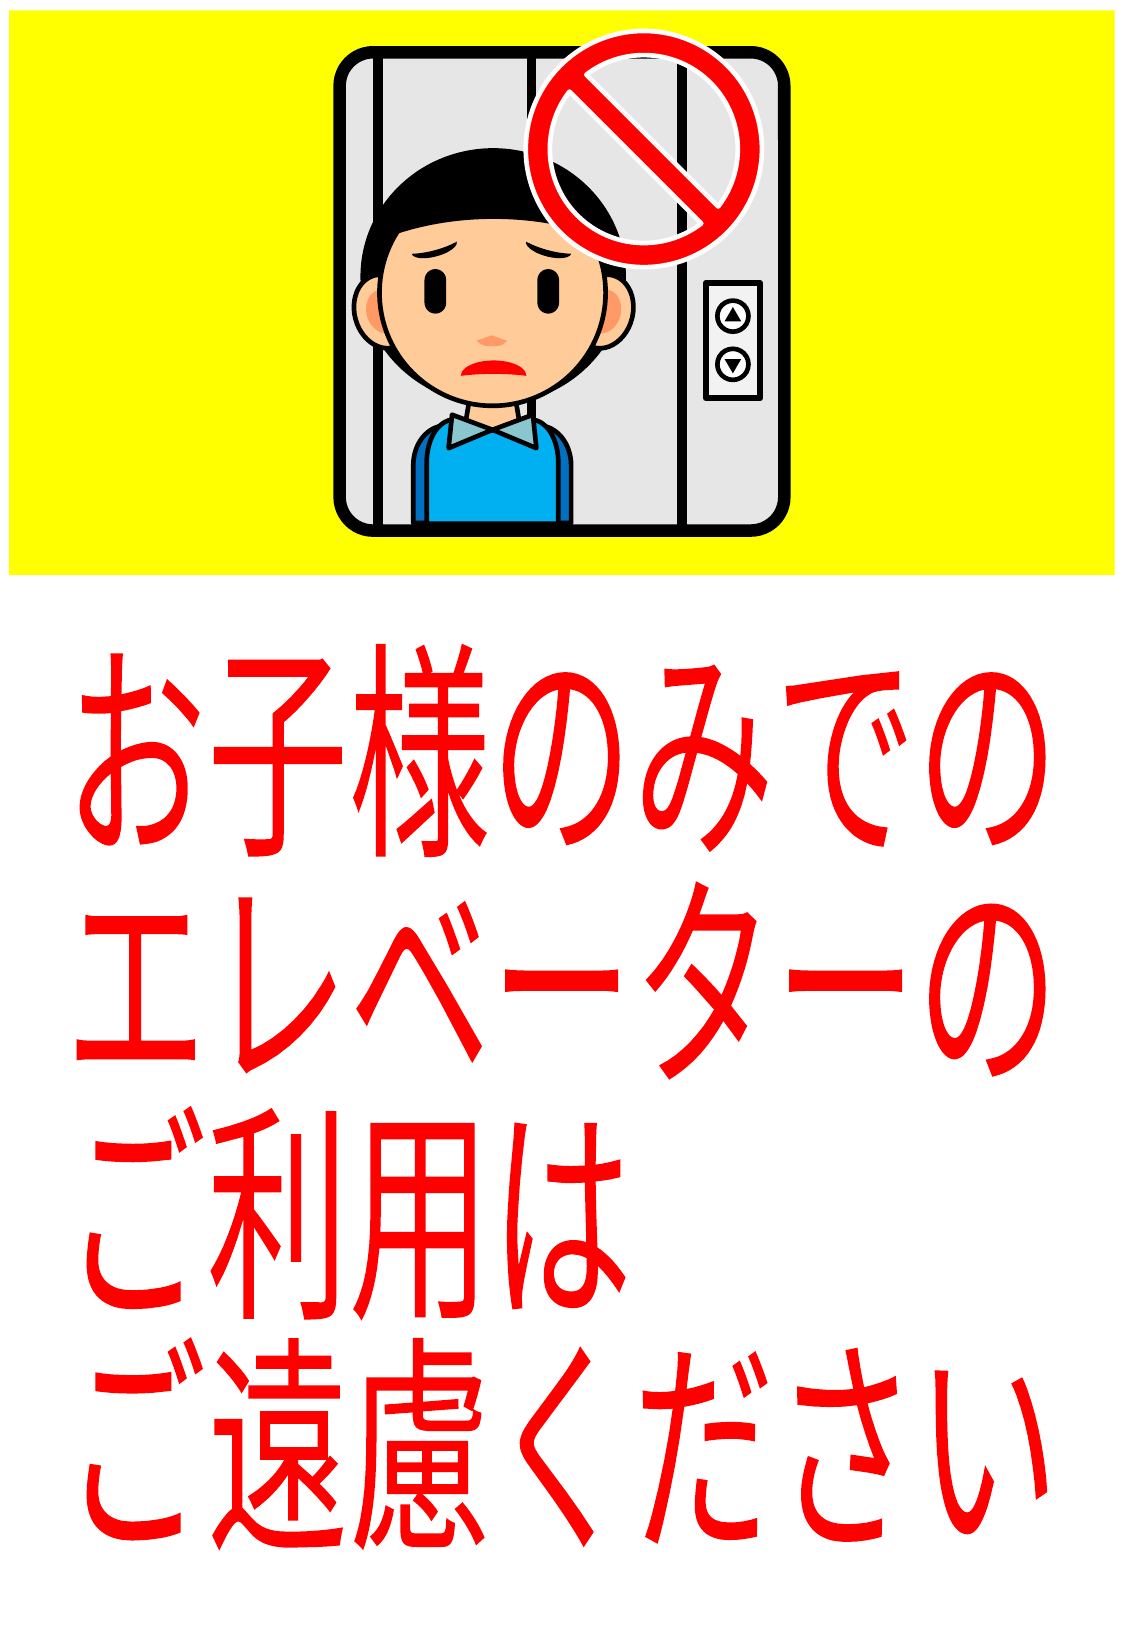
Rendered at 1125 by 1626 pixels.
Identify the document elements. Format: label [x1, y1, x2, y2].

text_box [7, 8, 1117, 577]
text_box [339, 30, 785, 531]
